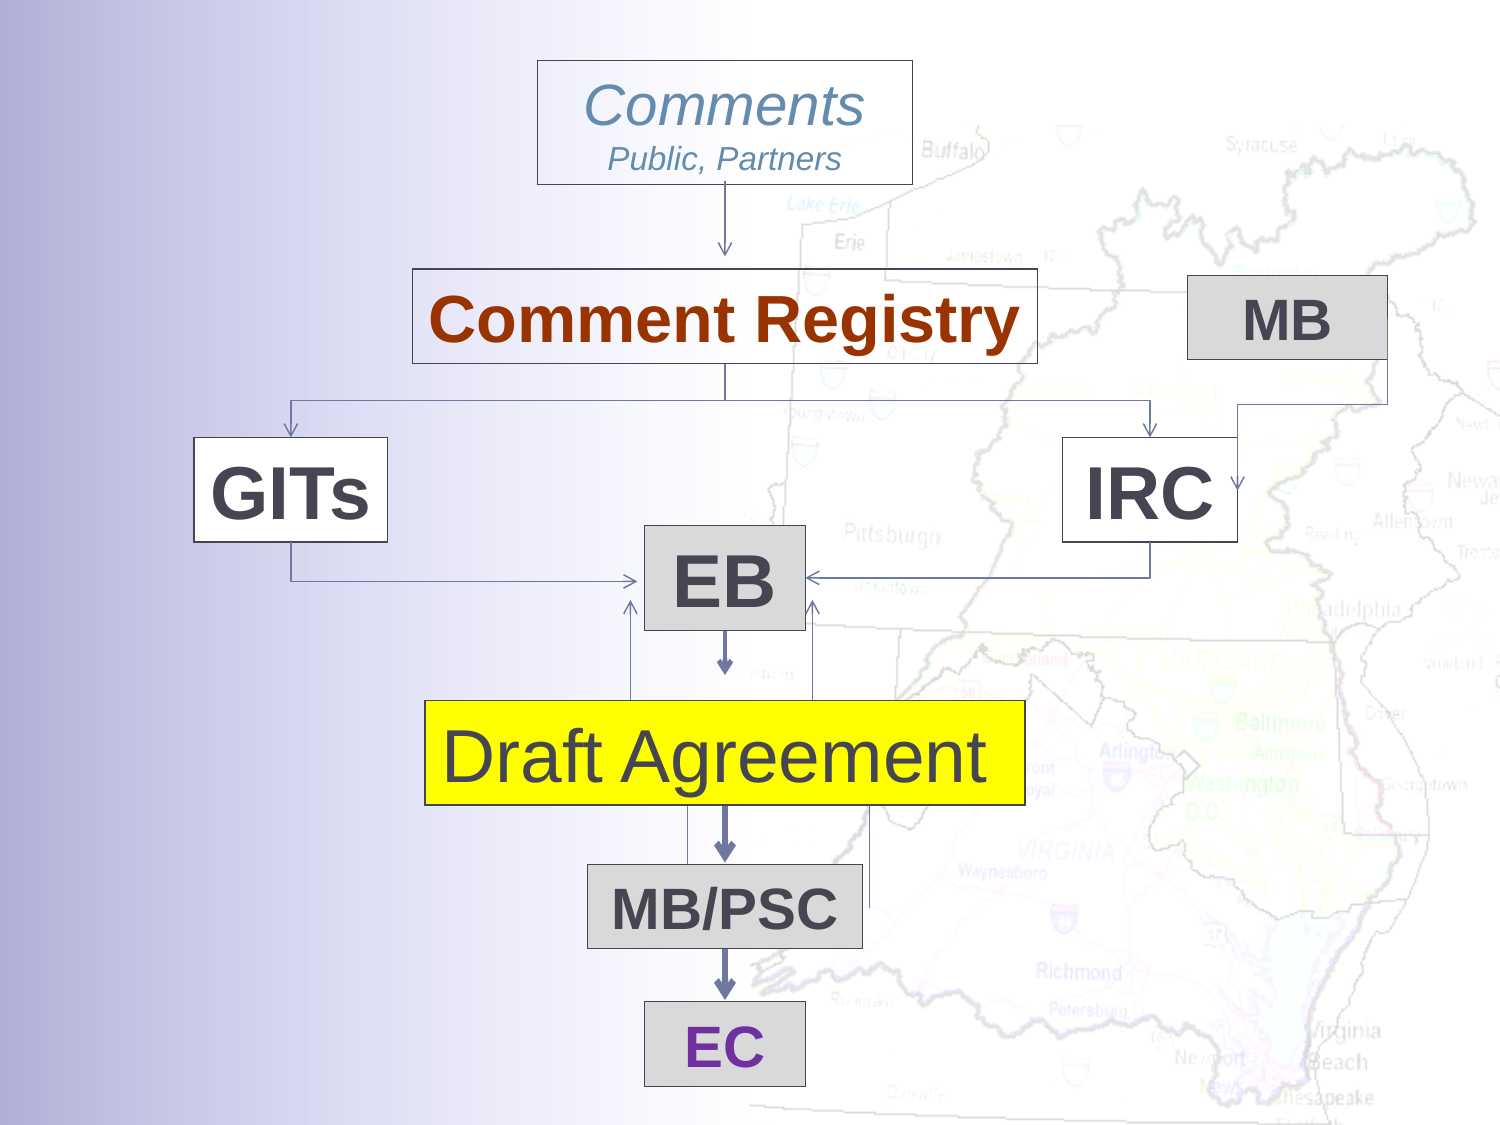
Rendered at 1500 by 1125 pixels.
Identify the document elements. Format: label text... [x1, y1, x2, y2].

text_box EB [644, 525, 806, 631]
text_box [1237, 317, 1388, 491]
text_box Draft Agreement [424, 700, 625, 806]
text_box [471, 183, 545, 619]
text_box EC [644, 1001, 806, 1087]
text_box MB [1187, 275, 1388, 360]
text_box Comment Registry [549, 268, 895, 364]
text_box IRC [1062, 437, 1238, 543]
text_box MB/PSC [587, 864, 863, 949]
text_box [630, 599, 688, 909]
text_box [960, 388, 996, 734]
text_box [900, 188, 974, 614]
text_box Comments Public, Partners [537, 60, 913, 185]
text_box Draft Agreement [874, 700, 1025, 806]
text_box Comment Registry [412, 268, 466, 364]
text_box GITs [194, 437, 388, 543]
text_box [812, 599, 870, 909]
text_box Draft Agreement [692, 700, 807, 806]
text_box Comment Registry [979, 268, 1038, 364]
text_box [444, 388, 484, 736]
